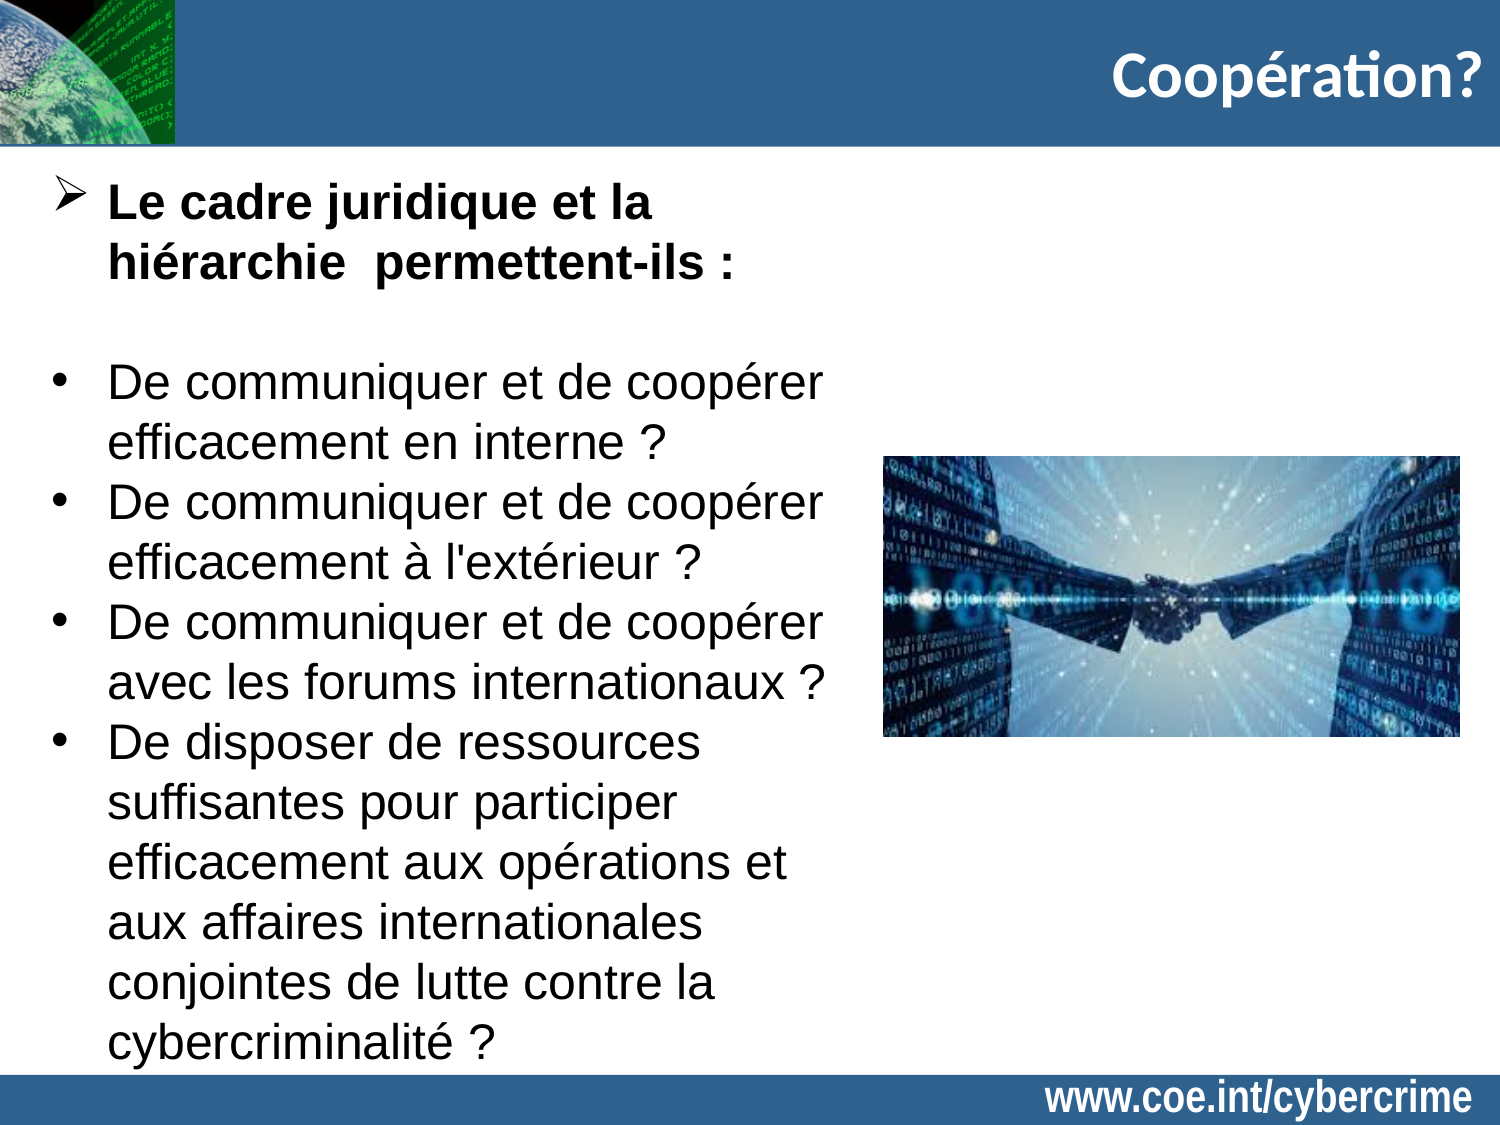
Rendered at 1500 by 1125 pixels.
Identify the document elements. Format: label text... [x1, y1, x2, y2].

text_box www.coe.int/cybercrime [1030, 1059, 1500, 1125]
text_box Coopération? [177, 0, 1500, 149]
text_box Le cadre juridique et la hiérarchie permettent-ils : De communiquer et de coopérer efficacement en interne ? De communiquer et de coopérer efficacement à l'extérieur ? De communiquer et de coopérer avec les forums internationaux ? De disposer de ressources suffisantes pour participer efficacement aux opérations et aux affaires internationales conjointes de lutte contre la cybercriminalité ? [36, 162, 864, 1077]
text_box [0, 1073, 1030, 1125]
picture [0, 0, 175, 144]
picture [882, 456, 1460, 737]
